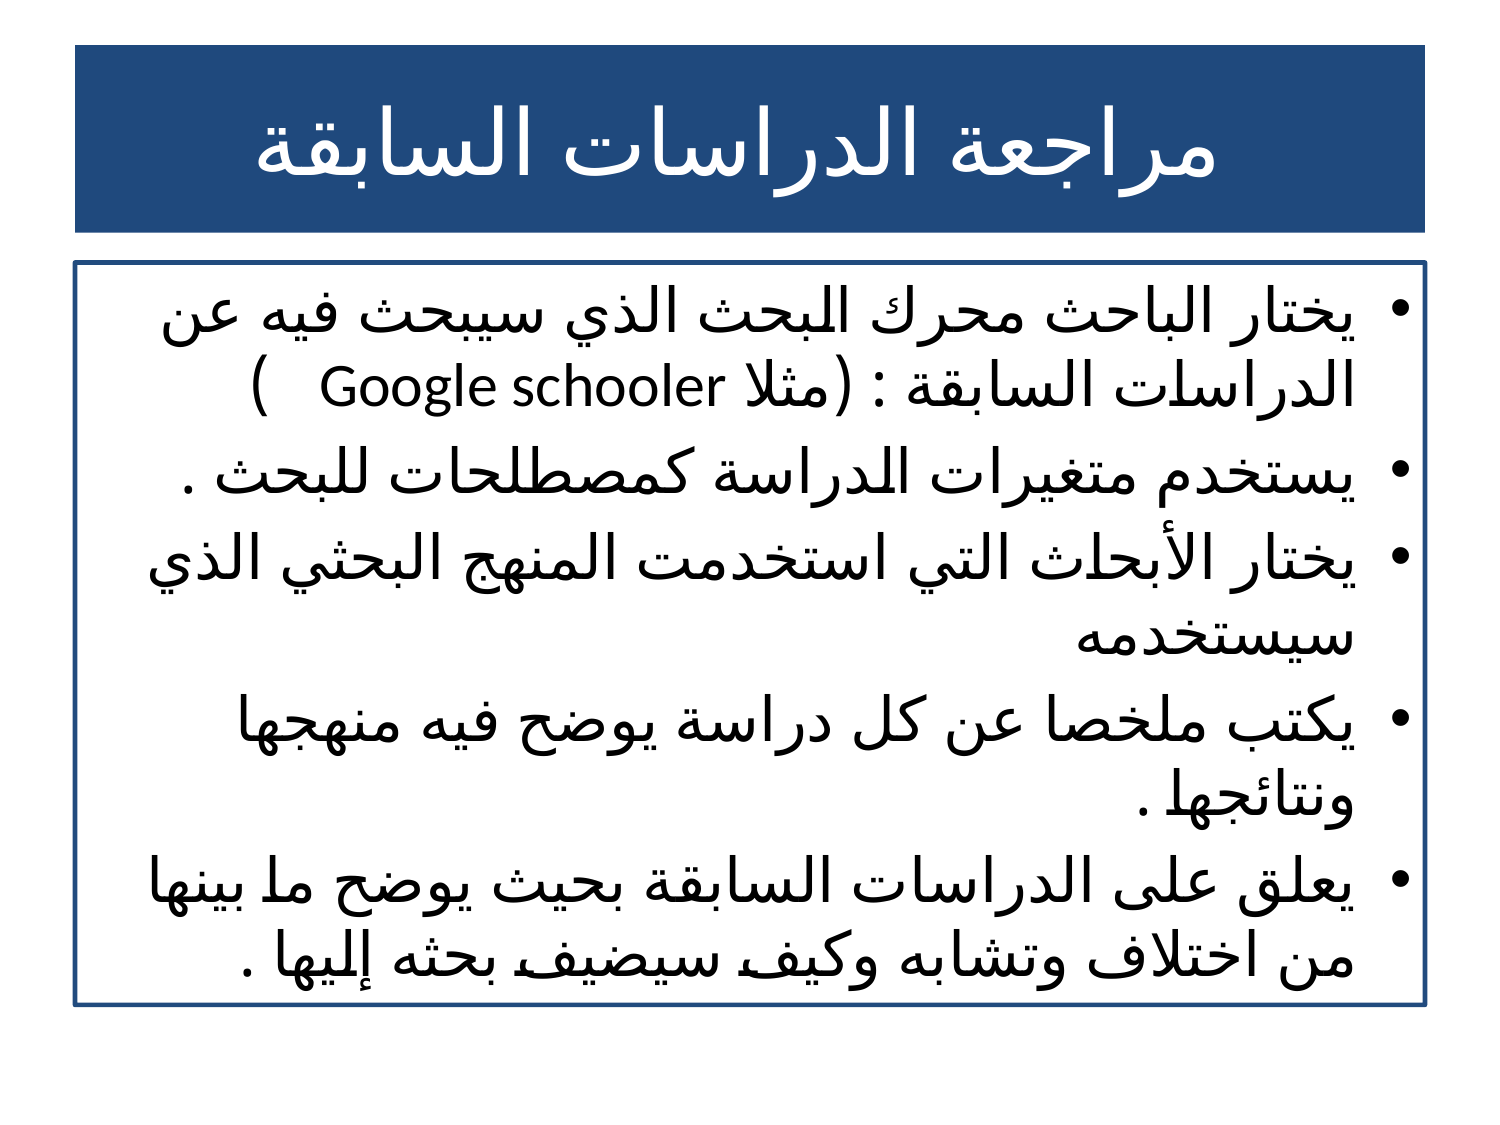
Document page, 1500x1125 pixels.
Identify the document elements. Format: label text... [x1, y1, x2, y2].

title مراجعة الدراسات السابقة [75, 45, 1425, 233]
list يختار الباحث محرك البحث الذي سيبحث فيه عن الدراسات السابقة : (مثلا Google schooler ) يستخدم متغيرات الدراسة كمصطلحات للبحث . يختار الأبحاث التي استخدمت المنهج البحثي الذي سيستخدمه يكتب ملخصا عن كل دراسة يوضح فيه منهجها ونتائجها . يعلق على الدراسات السابقة بحيث يوضح ما بينها من اختلاف وتشابه وكيف سيضيف بحثه إليها . [75, 262, 1425, 1005]
